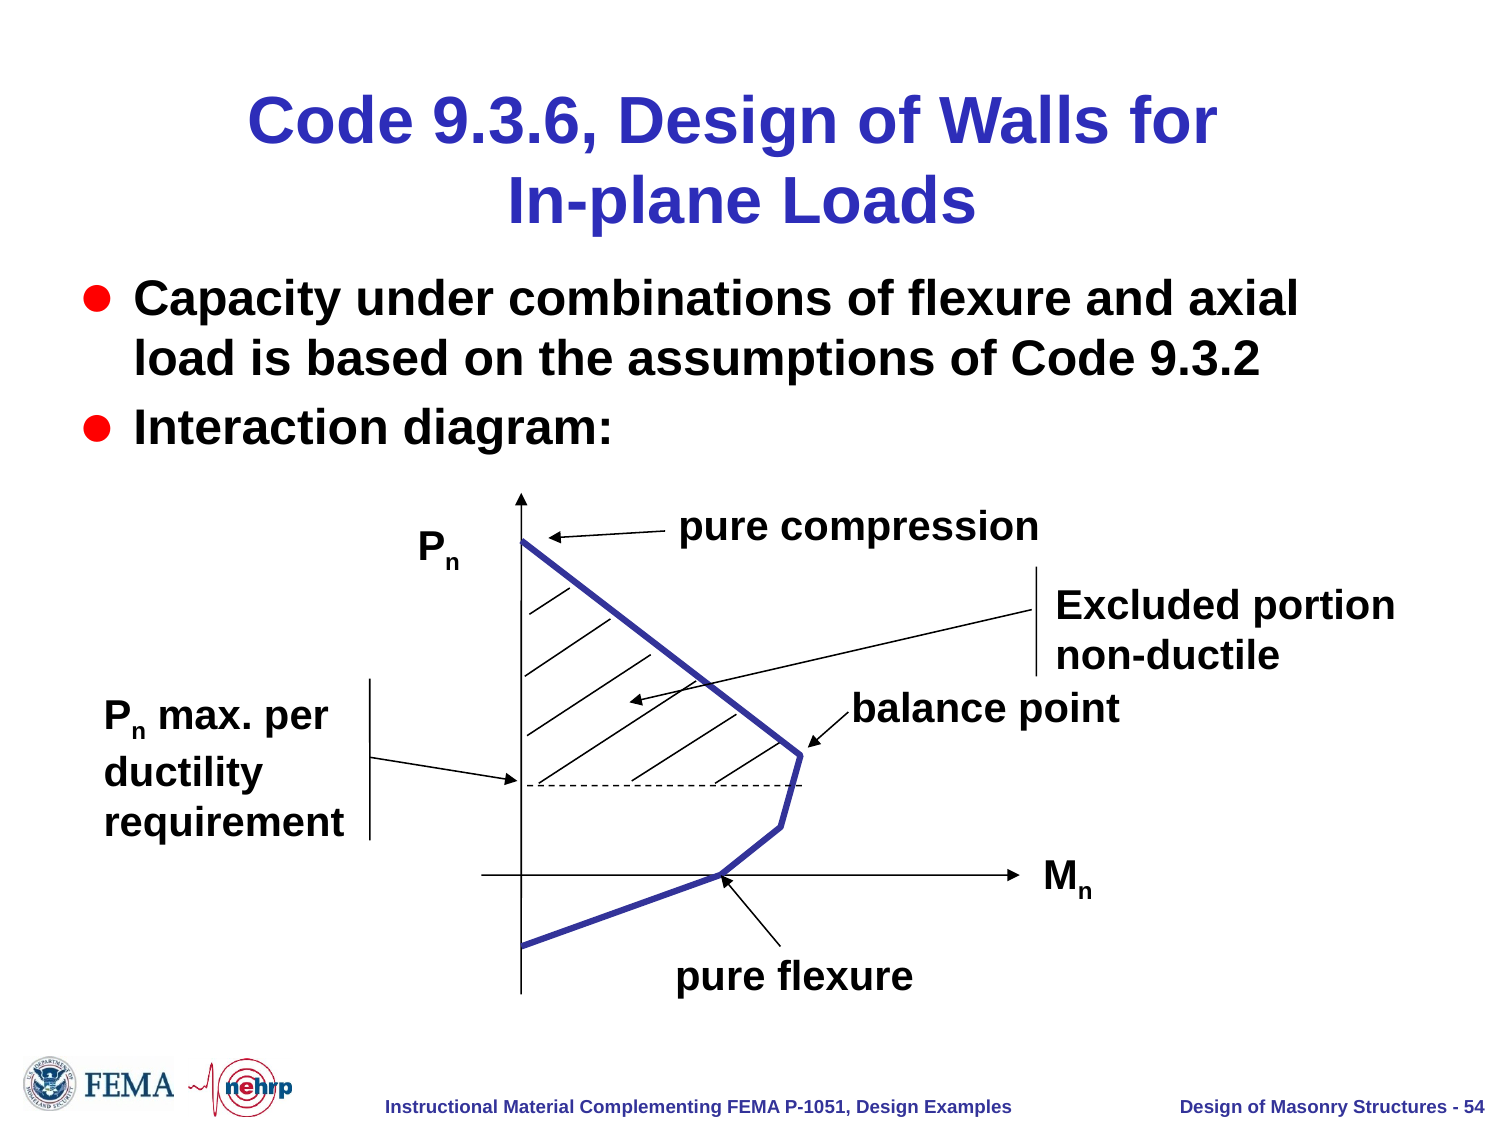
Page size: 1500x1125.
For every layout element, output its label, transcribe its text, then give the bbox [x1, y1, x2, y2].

picture [188, 1058, 292, 1117]
slide_number Design of Masonry Structures - 54 [1042, 1077, 1500, 1125]
list Capacity under combinations of flexure and axial load is based on the assumptions of Code 9.3.2 Interaction diagram: [63, 257, 1432, 477]
title Code 9.3.6, Design of Walls for In-plane Loads [53, 40, 1432, 244]
picture [23, 1056, 174, 1111]
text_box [88, 491, 1412, 1007]
footer Instructional Material Complementing FEMA P-1051, Design Examples [337, 1087, 1042, 1125]
